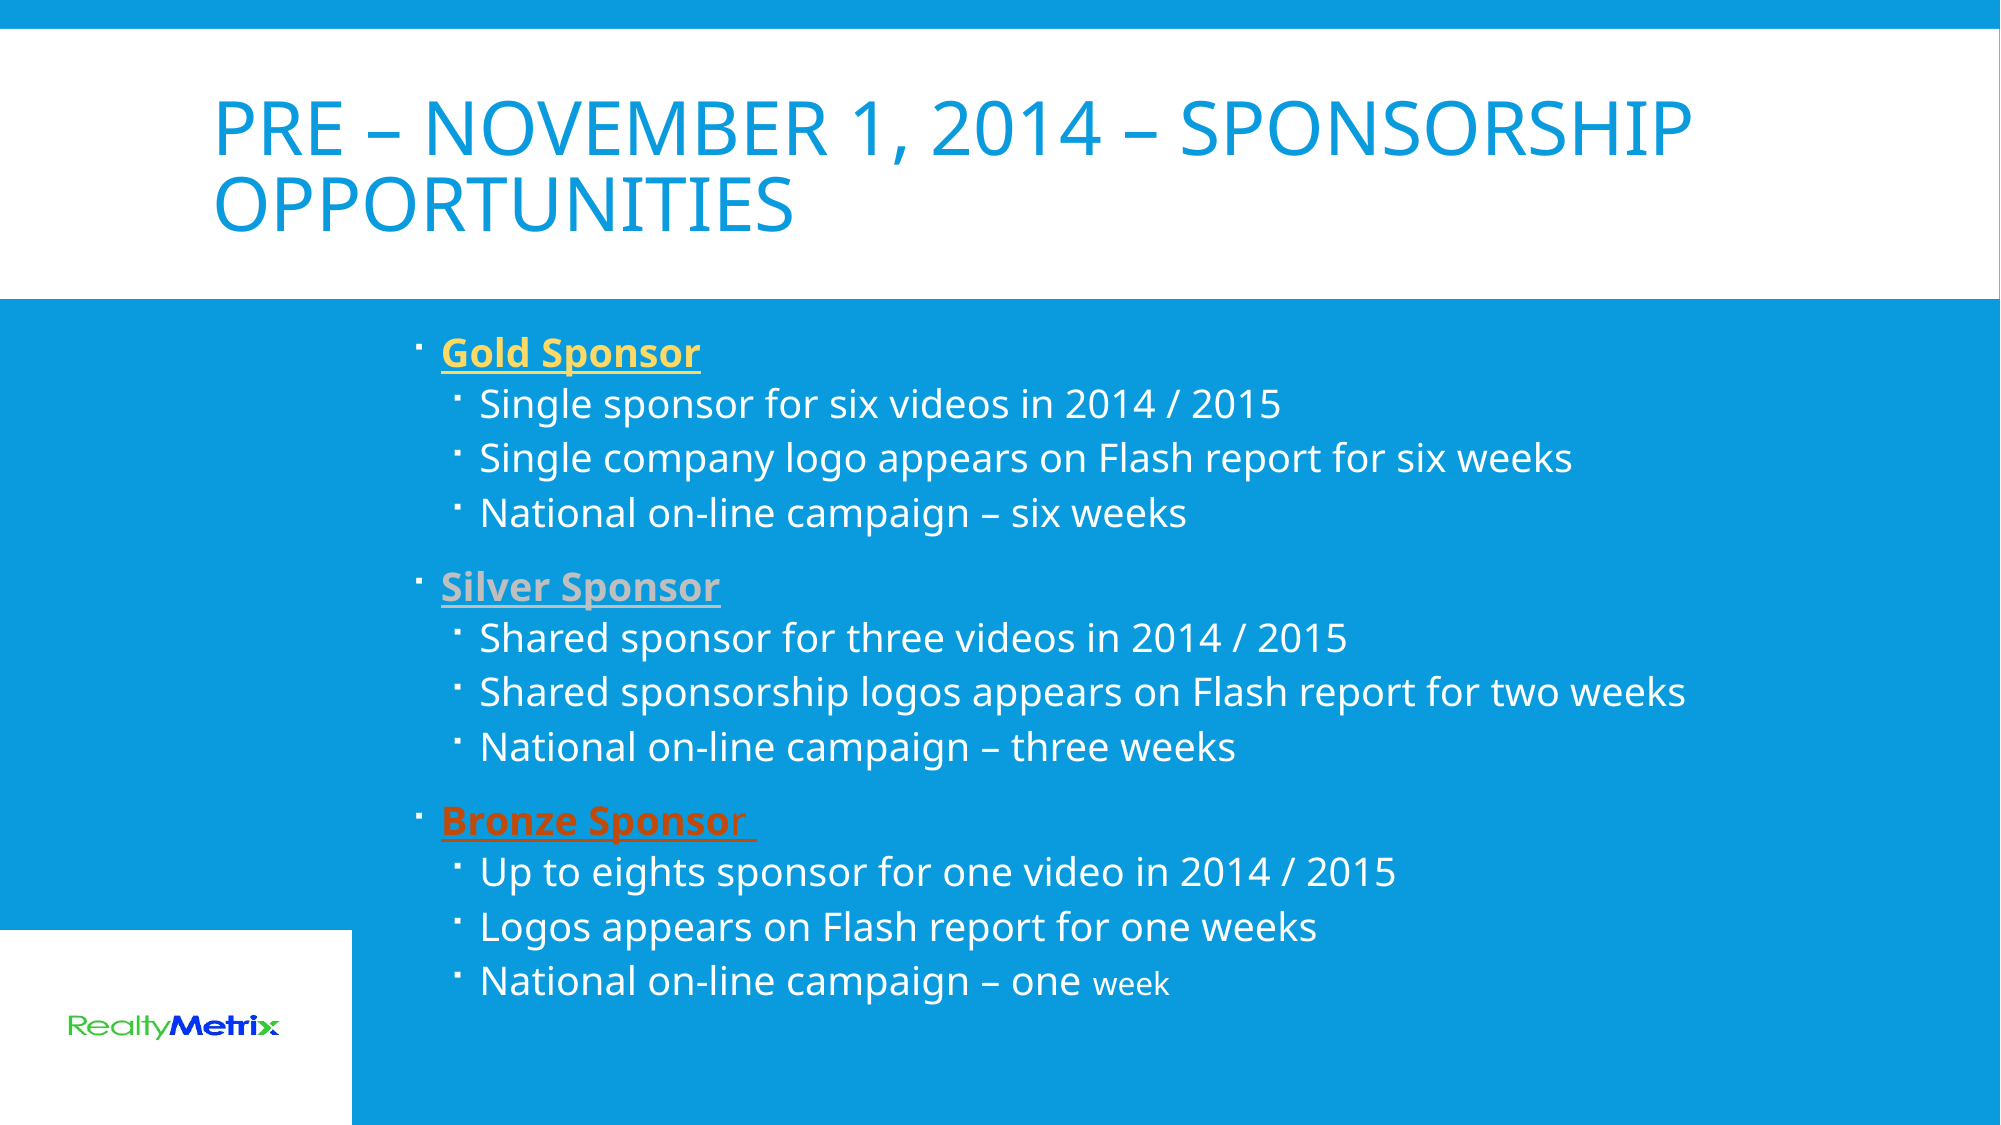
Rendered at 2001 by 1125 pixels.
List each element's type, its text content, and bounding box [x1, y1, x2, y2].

list Gold Sponsor Single sponsor for six videos in 2014 / 2015 Single company logo appears on Flash report for six weeks National on-line campaign – six weeks Silver Sponsor Shared sponsor for three videos in 2014 / 2015 Shared sponsorship logos appears on Flash report for two weeks National on-line campaign – three weeks Bronze Sponsor Up to eights sponsor for one video in 2014 / 2015 Logos appears on Flash report for one weeks National on-line campaign – one week [395, 325, 2000, 1016]
picture [0, 931, 351, 1125]
title Pre – November 1, 2014 – Sponsorship Opportunities [197, 46, 1803, 295]
